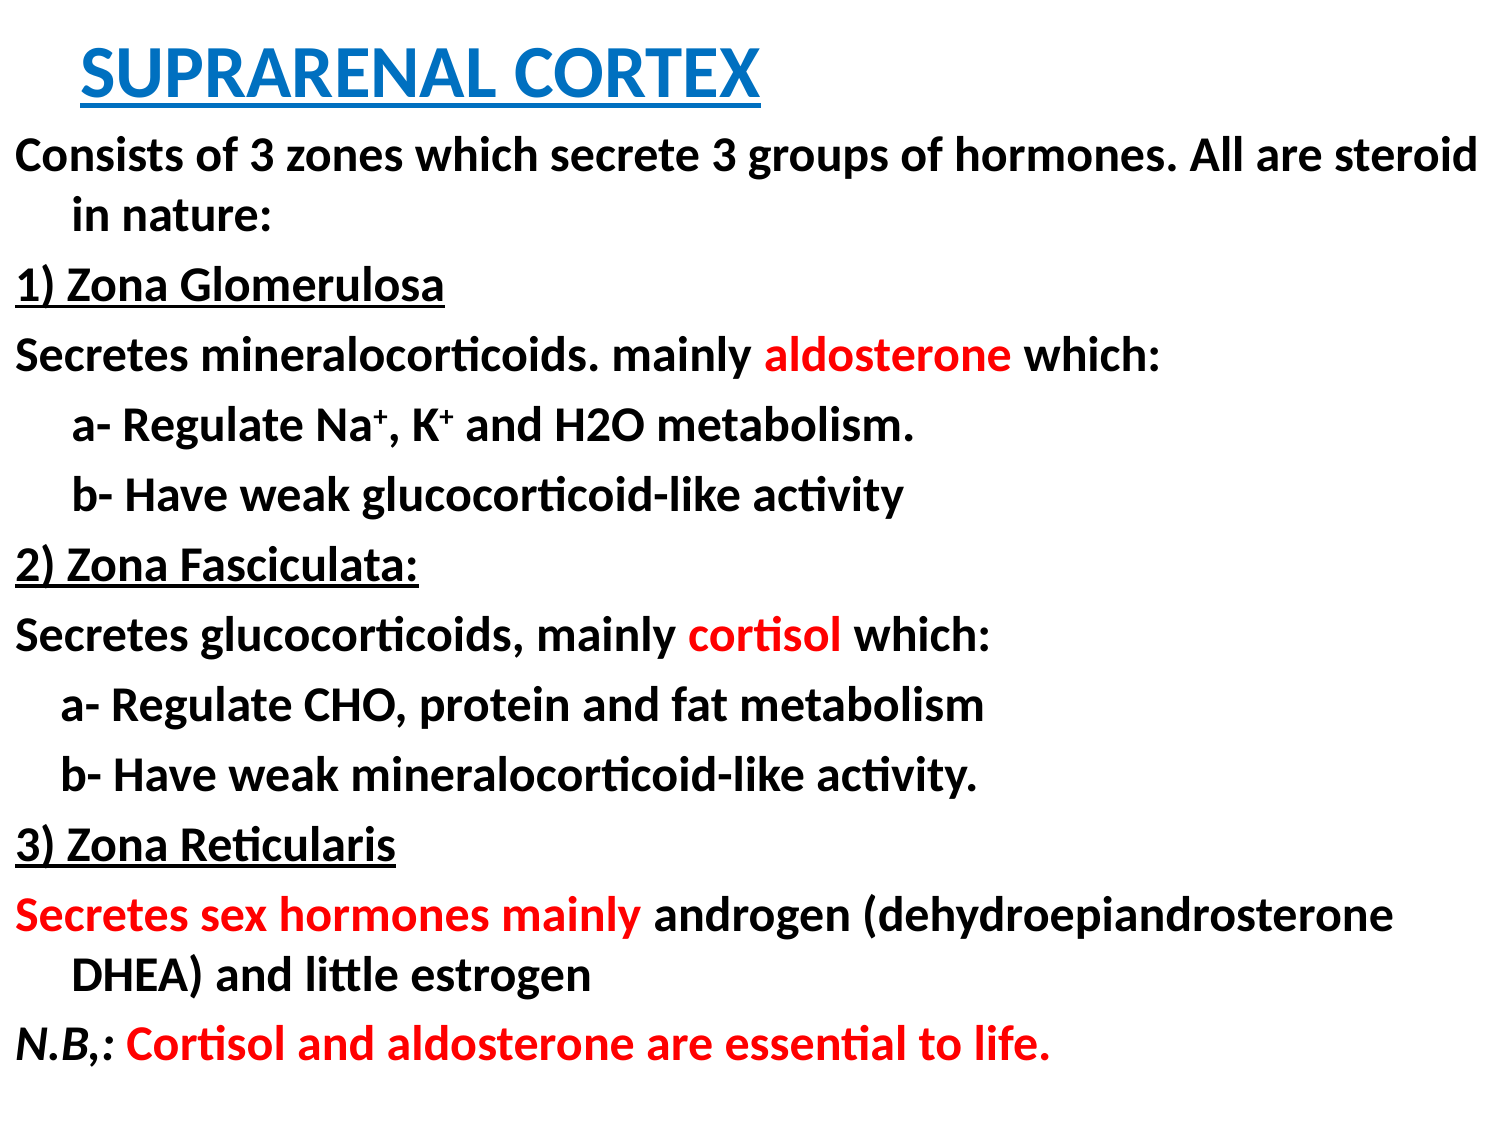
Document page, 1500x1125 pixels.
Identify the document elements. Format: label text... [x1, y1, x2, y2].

list Consists of 3 zones which secrete 3 groups of hormones. All are steroid in nature: 1) Zona Glomerulosa Secretes mineralocorticoids. mainly aldosterone which: a- Regulate Na+, K+ and H2O metabolism. b- Have weak glucocorticoid-like activity 2) Zona Fasciculata: Secretes glucocorticoids, mainly cortisol which: a- Regulate CHO, protein and fat metabolism b- Have weak mineralocorticoid-like activity. 3) Zona Reticularis Secretes sex hormones mainly androgen (dehydroepiandrosterone DHEA) and little estrogen N.B,: Cortisol and aldosterone are essential to life. [0, 113, 1500, 1102]
title SUPRARENAL CORTEX [64, 19, 1415, 113]
